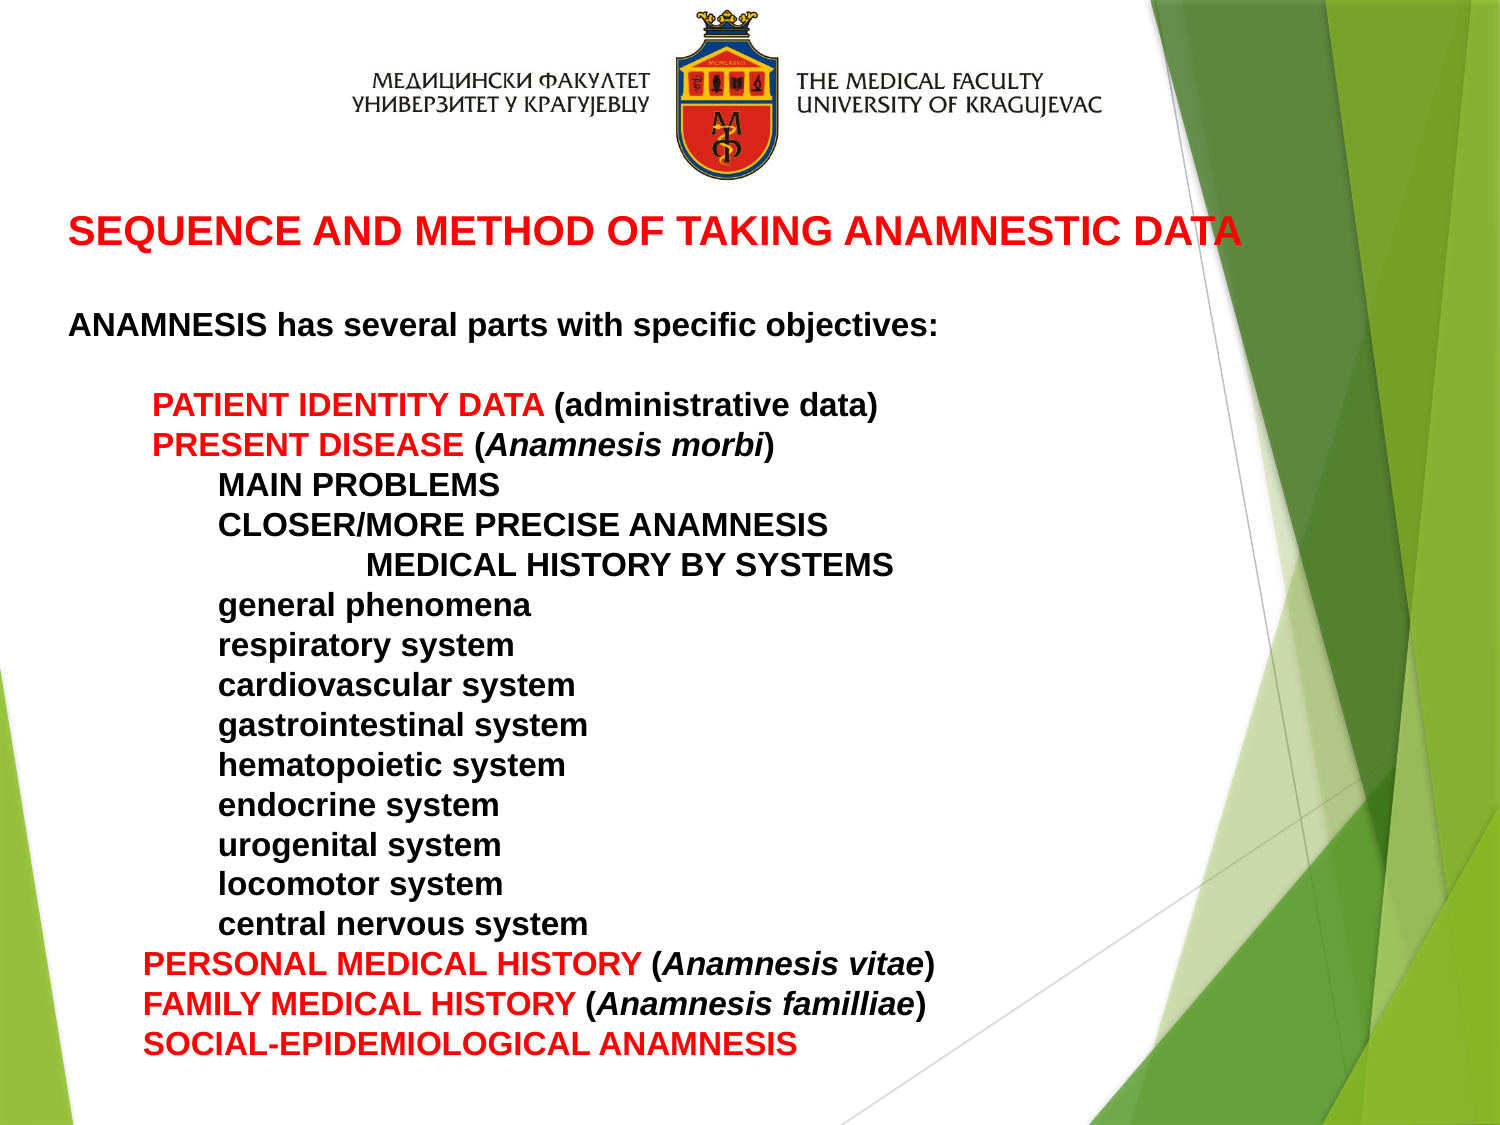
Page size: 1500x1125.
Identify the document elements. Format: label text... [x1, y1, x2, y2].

text_box SEQUENCE AND METHOD OF TAKING ANAMNESTIC DATA ANAMNESIS has several parts with specific objectives: PATIENT IDENTITY DATA (administrative data) PRESENT DISEASE (Anamnesis morbi) MAIN PROBLEMS CLOSER/MORE PRECISE ANAMNESIS MEDICAL HISTORY BY SYSTEMS general phenomena respiratory system cardiovascular system gastrointestinal system hematopoietic system endocrine system urogenital system locomotor system central nervous system PERSONAL MEDICAL HISTORY (Anamnesis vitae) FAMILY MEDICAL HISTORY (Anamnesis familliae) SOCIAL-EPIDEMIOLOGICAL ANAMNESIS [53, 196, 1460, 1070]
picture [328, 0, 1125, 191]
